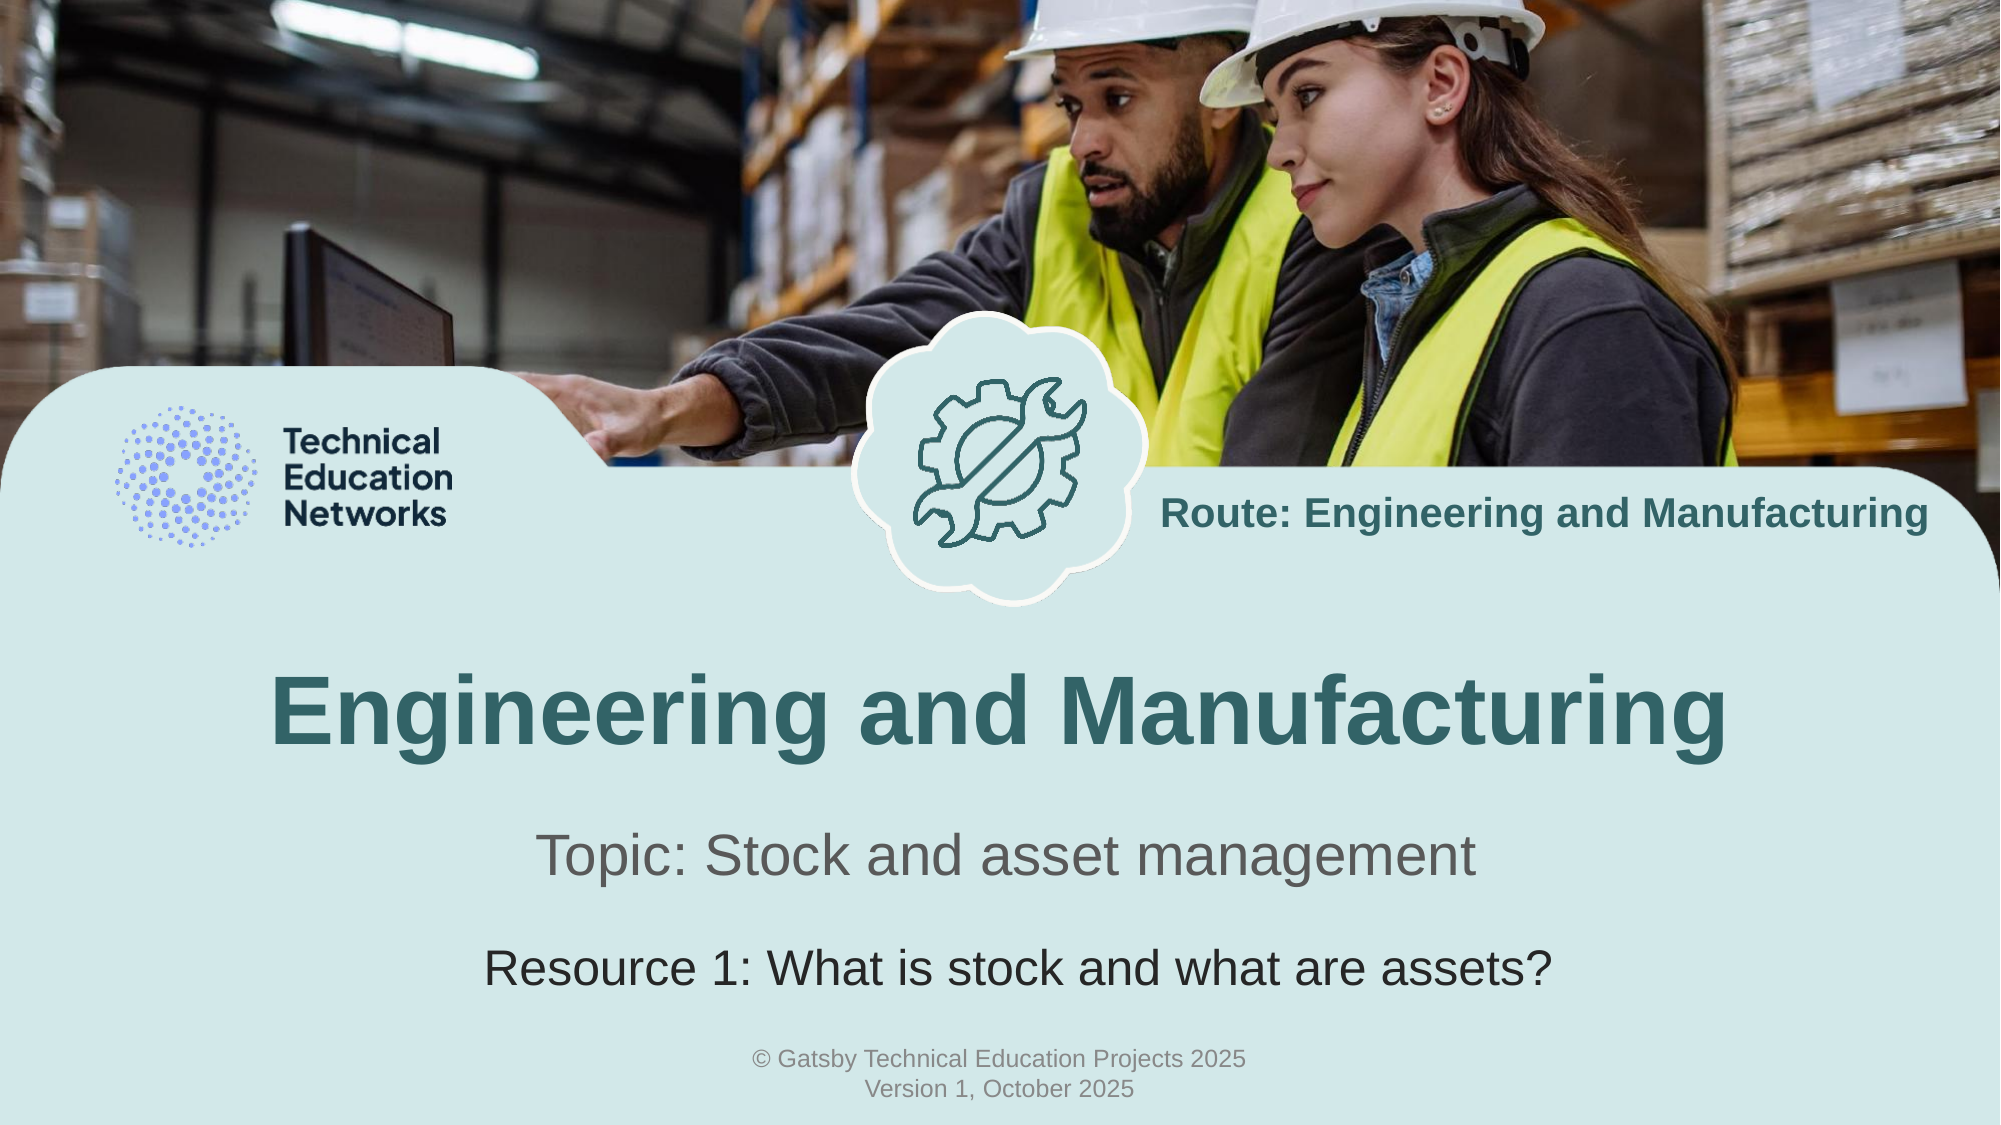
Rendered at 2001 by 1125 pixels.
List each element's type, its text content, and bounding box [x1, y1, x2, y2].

picture [0, 0, 2000, 1125]
list Route: Engineering and Manufacturing [1022, 474, 1945, 563]
title Engineering and Manufacturing [249, 629, 1750, 773]
list Resource 1: What is stock and what are assets? [249, 922, 1750, 998]
subtitle Topic: Stock and asset management [249, 804, 1750, 900]
